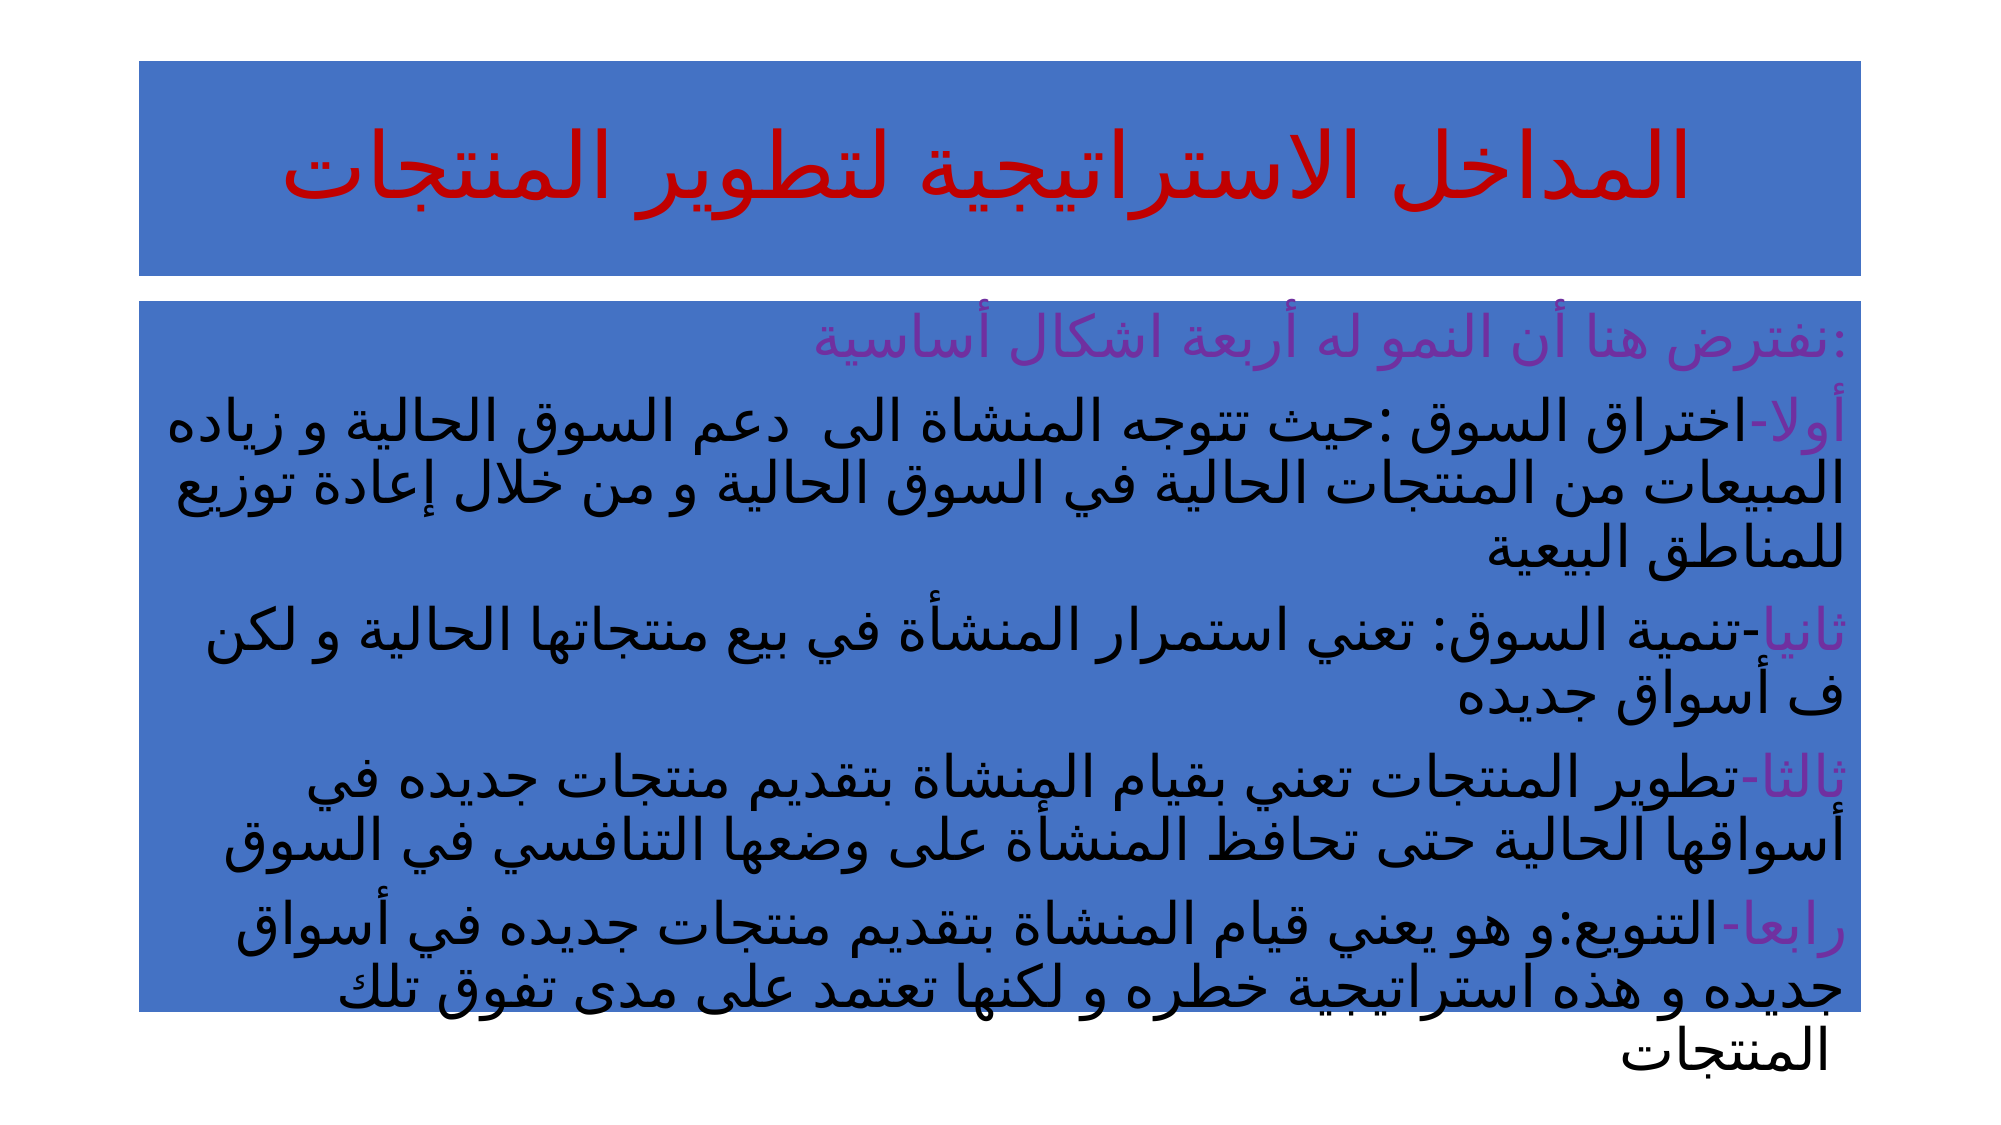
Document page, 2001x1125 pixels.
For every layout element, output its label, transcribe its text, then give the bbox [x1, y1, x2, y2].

title المداخل الاستراتيجية لتطوير المنتجات [136, 58, 1864, 279]
list نفترض هنا أن النمو له أربعة اشكال أساسية: أولا-اختراق السوق :حيث تتوجه المنشاة الى دعم السوق الحالية و زياده المبيعات من المنتجات الحالية في السوق الحالية و من خلال إعادة توزيع للمناطق البيعية ثانيا-تنمية السوق: تعني استمرار المنشأة في بيع منتجاتها الحالية و لكن ف أسواق جديده ثالثا-تطوير المنتجات تعني بقيام المنشاة بتقديم منتجات جديده في أسواقها الحالية حتى تحافظ المنشأة على وضعها التنافسي في السوق رابعا-التنويع:و هو يعني قيام المنشاة بتقديم منتجات جديده في أسواق جديده و هذه استراتيجية خطره و لكنها تعتمد على مدى تفوق تلك المنتجات [136, 298, 1864, 1015]
